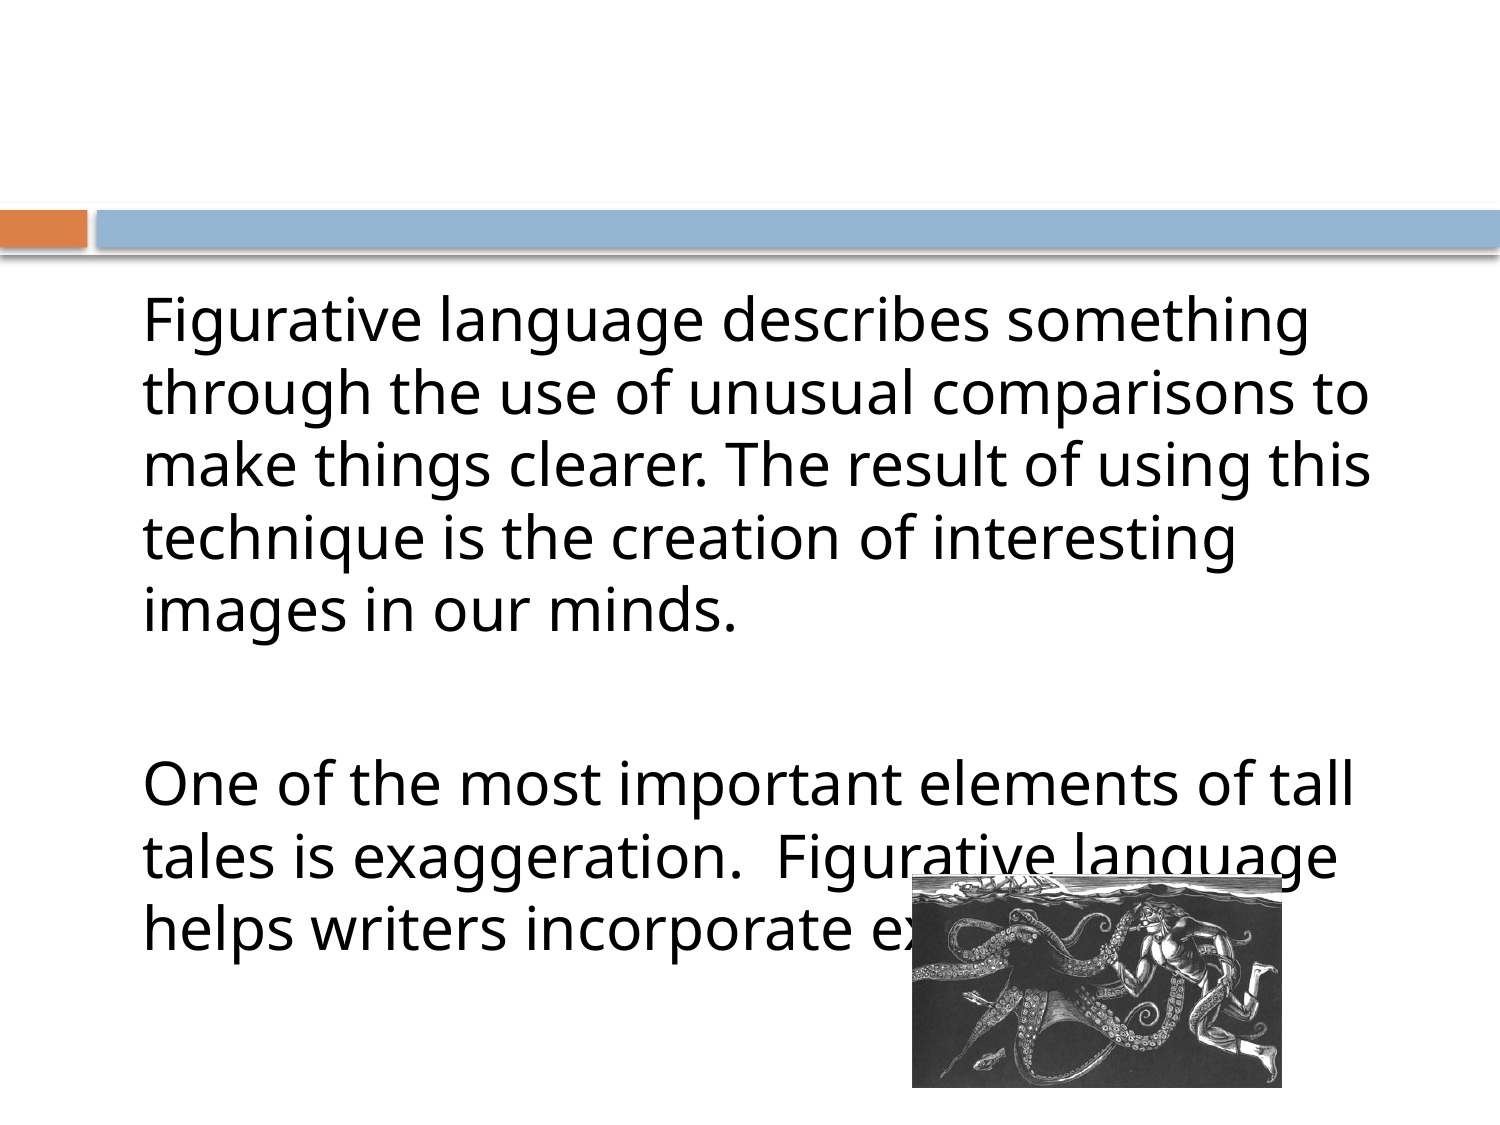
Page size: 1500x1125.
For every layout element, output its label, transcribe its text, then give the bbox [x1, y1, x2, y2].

list Figurative language describes something through the use of unusual comparisons to make things clearer. The result of using this technique is the creation of interesting images in our minds. One of the most important elements of tall tales is exaggeration. Figurative language helps writers incorporate exaggeration. [75, 99, 1425, 1005]
picture [912, 874, 1282, 1088]
